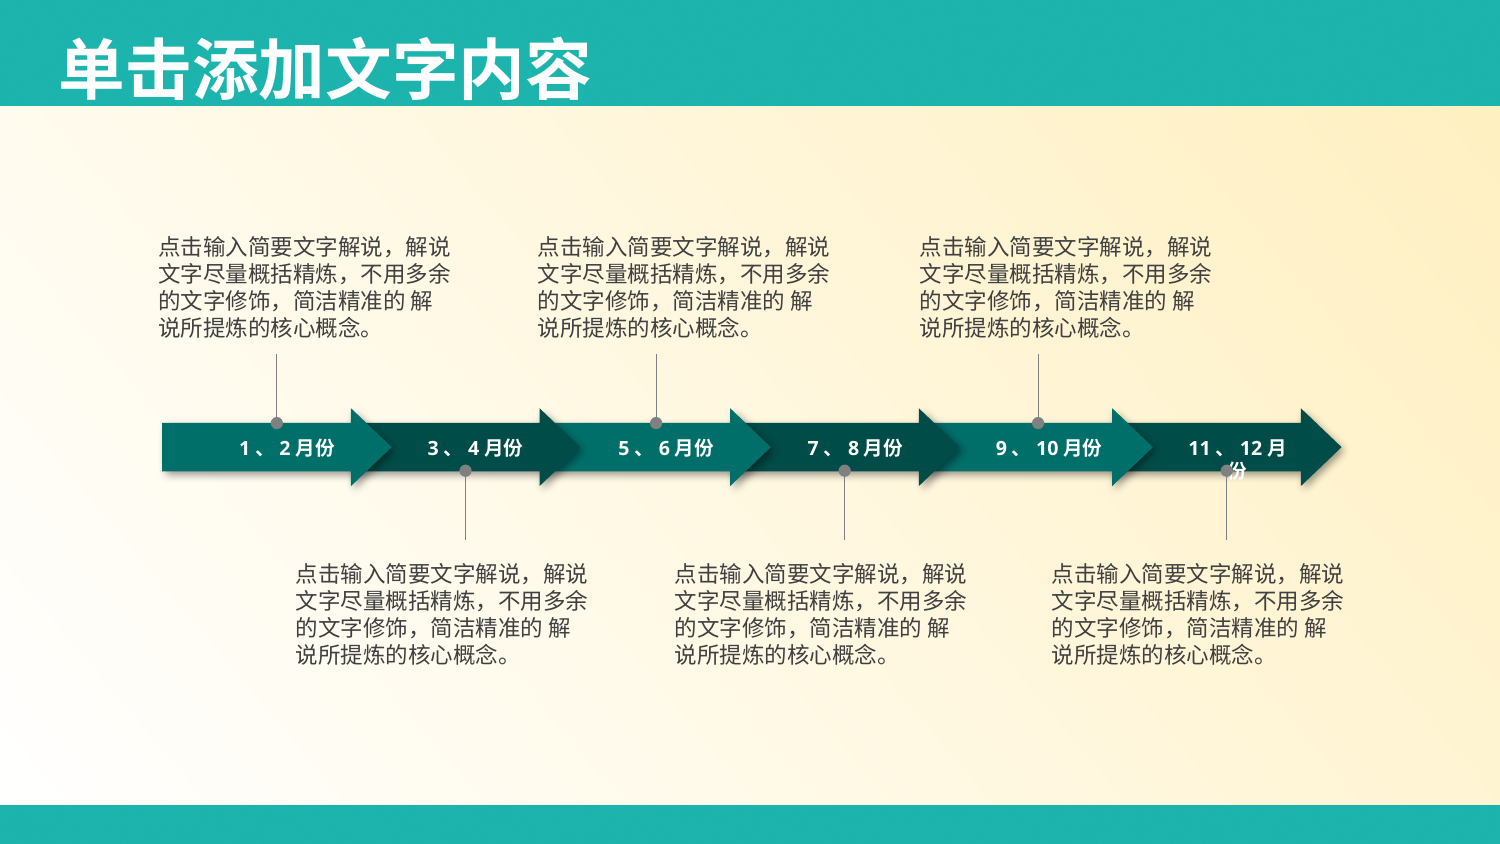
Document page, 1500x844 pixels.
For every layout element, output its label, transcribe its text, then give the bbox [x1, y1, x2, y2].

picture [0, 0, 1500, 106]
text_box [373, 405, 582, 489]
text_box 3、4月份 [410, 429, 542, 467]
text_box 点击输入简要文字解说，解说文字尽量概括精炼，不用多余的文字修饰，简洁精准的 解说所提炼的核心概念。 [1051, 559, 1345, 668]
text_box 11、12月份 [1167, 429, 1309, 490]
picture [0, 805, 1500, 844]
text_box 点击输入简要文字解说，解说文字尽量概括精炼，不用多余的文字修饰，简洁精准的 解说所提炼的核心概念。 [674, 559, 968, 668]
text_box [754, 405, 962, 489]
text_box 7、8月份 [784, 429, 927, 467]
text_box 点击输入简要文字解说，解说文字尽量概括精炼，不用多余的文字修饰，简洁精准的 解说所提炼的核心概念。 [537, 232, 831, 341]
text_box 点击输入简要文字解说，解说文字尽量概括精炼，不用多余的文字修饰，简洁精准的 解说所提炼的核心概念。 [158, 232, 452, 341]
text_box 点击输入简要文字解说，解说文字尽量概括精炼，不用多余的文字修饰，简洁精准的 解说所提炼的核心概念。 [919, 232, 1213, 341]
text_box 9、10月份 [976, 429, 1122, 467]
text_box [942, 405, 1155, 489]
text_box [161, 405, 394, 489]
text_box [563, 405, 773, 489]
text_box 1、2月份 [221, 429, 353, 467]
text_box 5、6月份 [600, 429, 732, 467]
text_box [1136, 405, 1344, 480]
text_box 点击输入简要文字解说，解说文字尽量概括精炼，不用多余的文字修饰，简洁精准的 解说所提炼的核心概念。 [295, 559, 589, 668]
